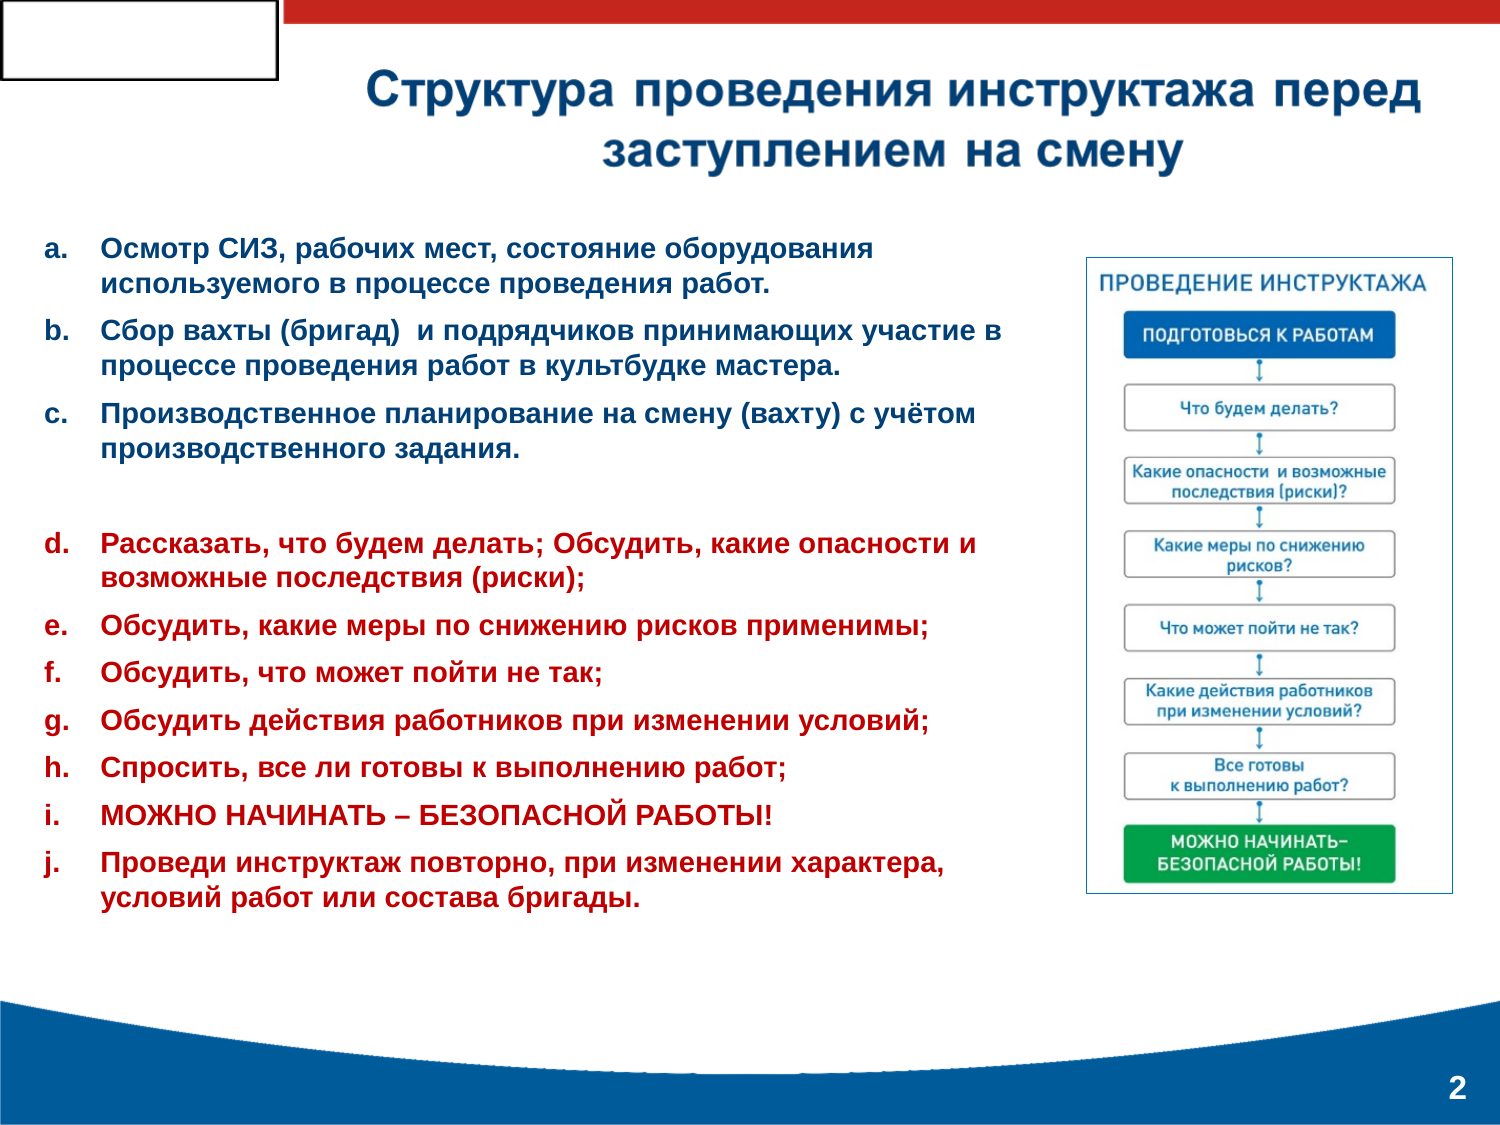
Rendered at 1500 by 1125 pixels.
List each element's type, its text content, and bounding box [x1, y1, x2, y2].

slide_number 2 [938, 1058, 1483, 1107]
picture [0, 0, 1500, 1125]
text_box Осмотр СИЗ, рабочих мест, состояние оборудования используемого в процессе проведения работ. Сбор вахты (бригад) и подрядчиков принимающих участие в процессе проведения работ в культбудке мастера. Производственное планирование на смену (вахту) с учётом производственного задания. Рассказать, что будем делать; Обсудить, какие опасности и возможные последствия (риски); Обсудить, какие меры по снижению рисков применимы; Обсудить, что может пойти не так; Обсудить действия работников при изменении условий; Спросить, все ли готовы к выполнению работ; МОЖНО НАЧИНАТЬ – БЕЗОПАСНОЙ РАБОТЫ! Проведи инструктаж повторно, при изменении характера, условий работ или состава бригады. [29, 221, 1069, 921]
